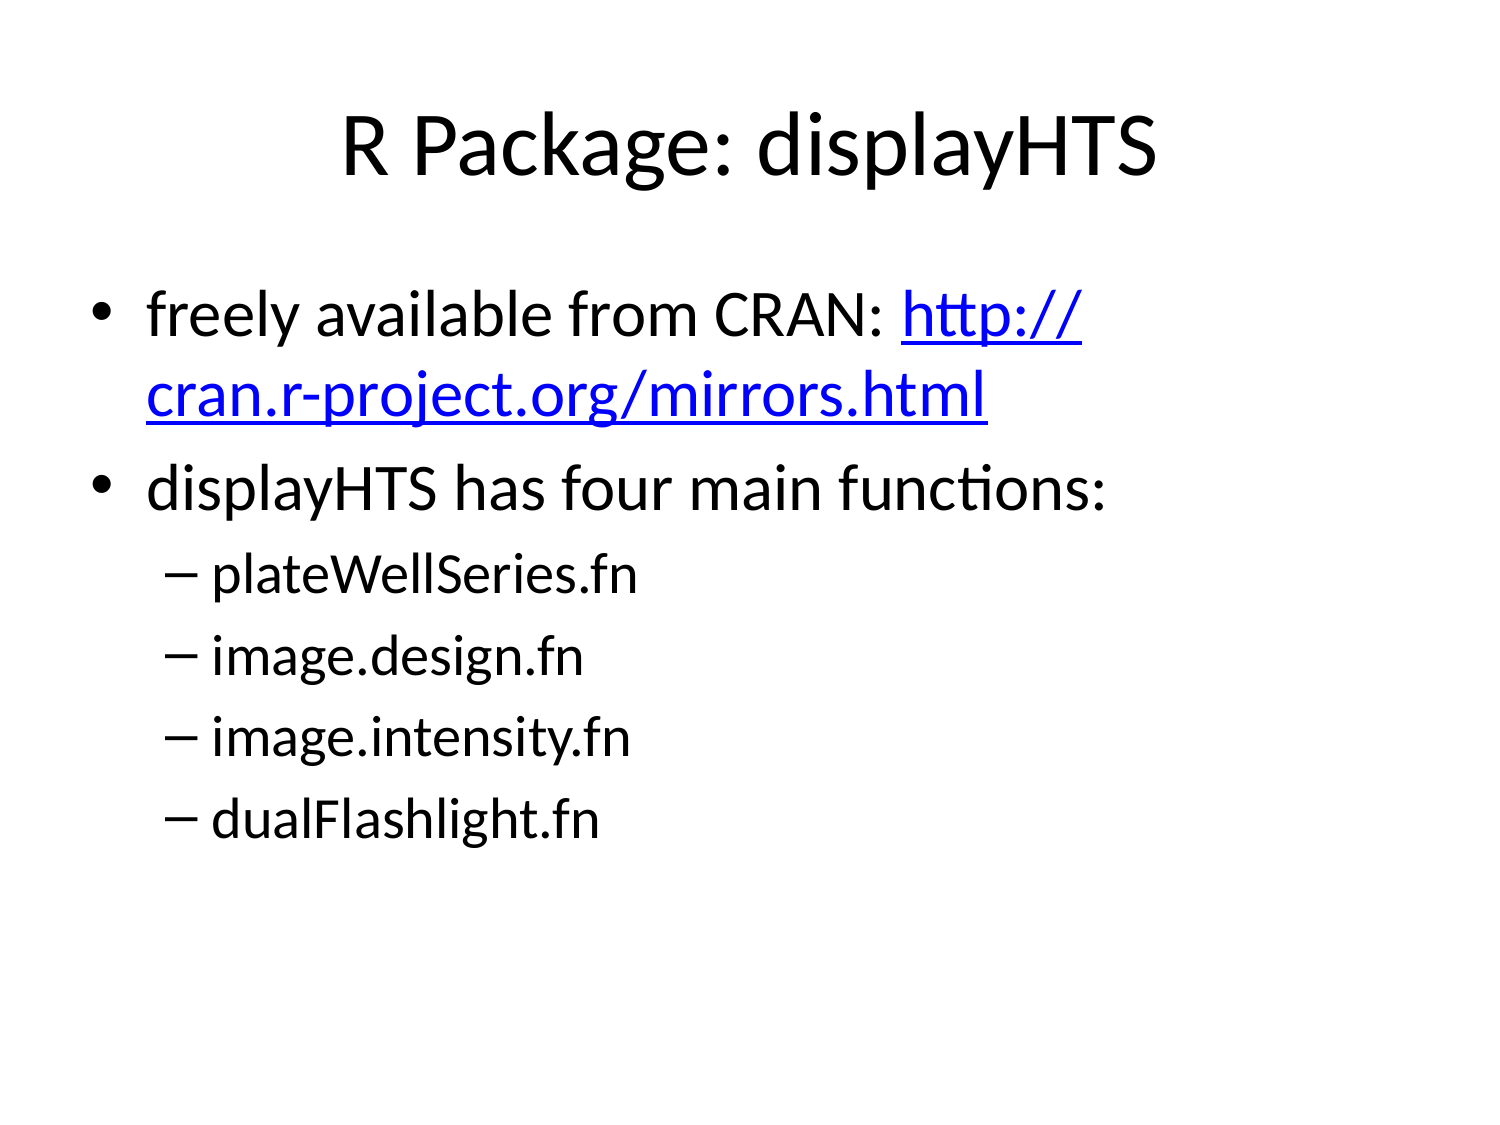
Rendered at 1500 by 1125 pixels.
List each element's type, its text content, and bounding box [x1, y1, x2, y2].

list freely available from CRAN: http://cran.r-project.org/mirrors.html displayHTS has four main functions: plateWellSeries.fn image.design.fn image.intensity.fn dualFlashlight.fn [75, 262, 1425, 1005]
title R Package: displayHTS [75, 45, 1425, 233]
